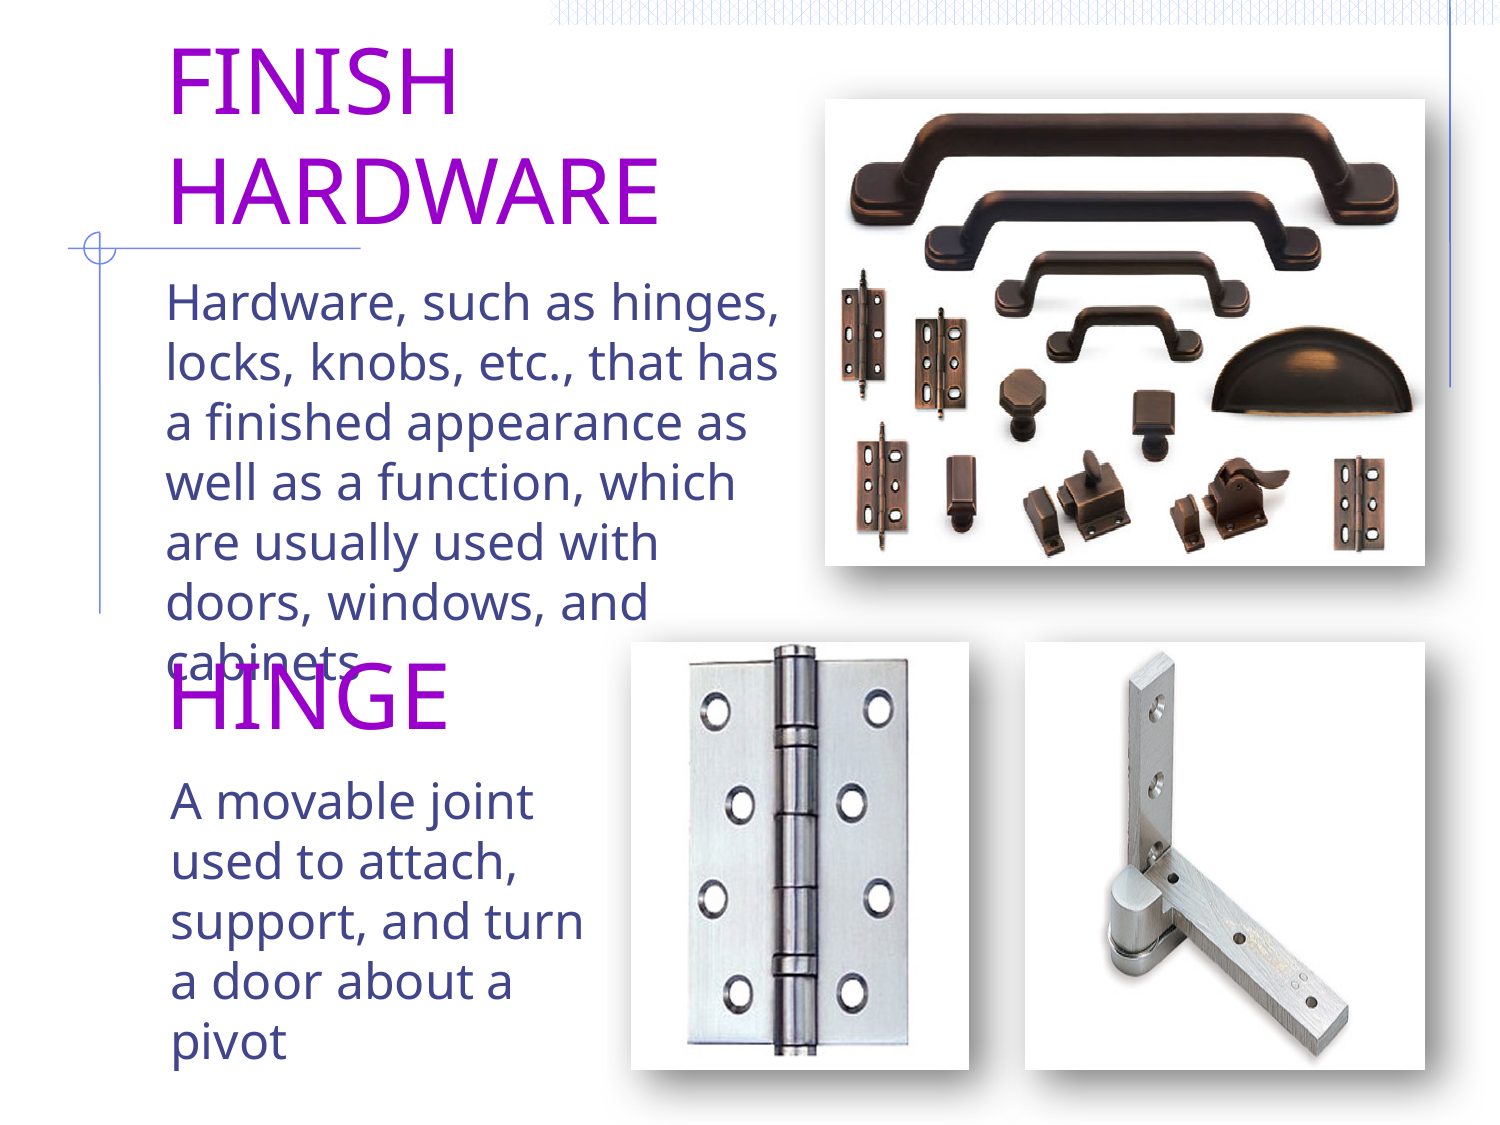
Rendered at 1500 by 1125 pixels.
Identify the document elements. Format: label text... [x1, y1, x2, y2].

list A movable joint used to attach, support, and turn a door about a pivot [155, 762, 616, 1075]
picture [630, 642, 969, 1071]
picture [1024, 642, 1426, 1071]
list HINGE [150, 500, 825, 755]
picture [824, 99, 1426, 567]
list Hardware, such as hinges, locks, knobs, etc., that has a finished appearance as well as a function, which are usually used with doors, windows, and cabinets [150, 262, 807, 500]
list FINISH HARDWARE [150, 99, 738, 250]
